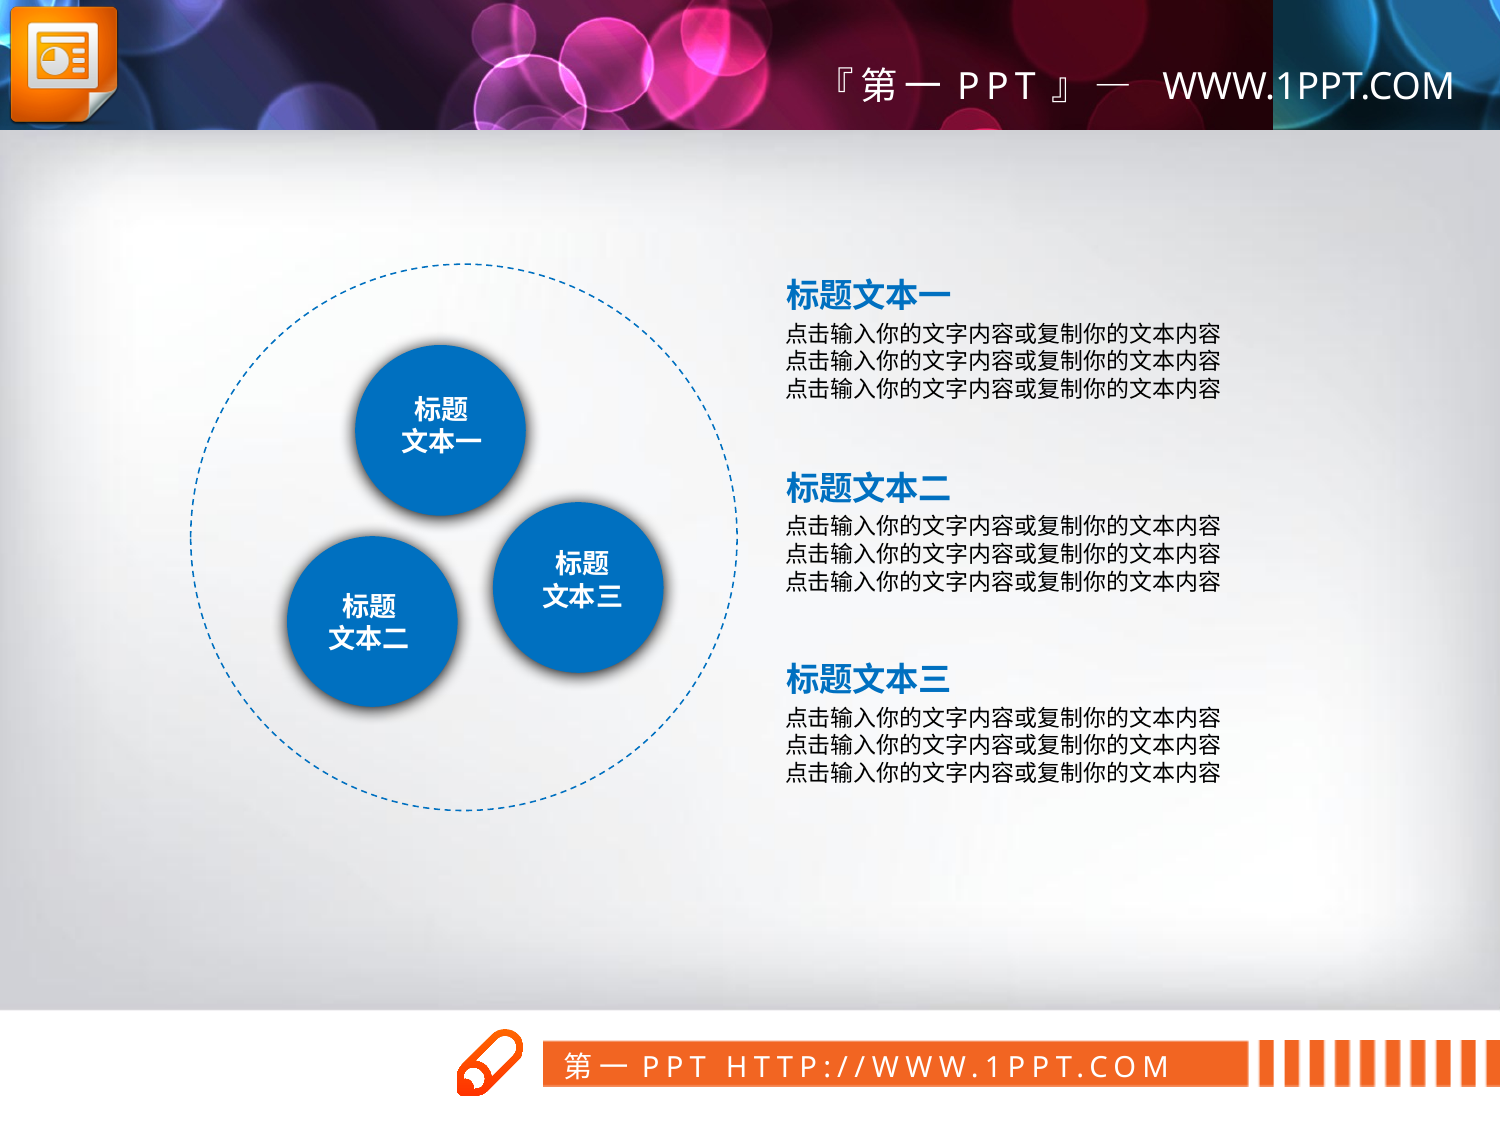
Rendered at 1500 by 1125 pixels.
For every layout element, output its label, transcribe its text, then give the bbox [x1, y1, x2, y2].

text_box 标题 文本三 [526, 541, 640, 618]
text_box [492, 502, 664, 673]
text_box 标题 文本二 [312, 583, 426, 660]
text_box 标题文本二 [774, 461, 964, 506]
picture [0, 0, 1500, 1012]
picture [543, 1040, 1500, 1087]
text_box 标题文本一 [774, 268, 964, 313]
text_box 标题 文本一 [385, 386, 499, 463]
text_box [355, 345, 526, 516]
text_box 标题文本三 [774, 652, 964, 697]
text_box 点击输入你的文字内容或复制你的文本内容 点击输入你的文字内容或复制你的文本内容 点击输入你的文字内容或复制你的文本内容 [773, 697, 1294, 792]
text_box [287, 536, 458, 707]
text_box 点击输入你的文字内容或复制你的文本内容 点击输入你的文字内容或复制你的文本内容 点击输入你的文字内容或复制你的文本内容 [773, 506, 1294, 601]
text_box 点击输入你的文字内容或复制你的文本内容 点击输入你的文字内容或复制你的文本内容 点击输入你的文字内容或复制你的文本内容 [773, 313, 1294, 408]
text_box [190, 264, 738, 811]
